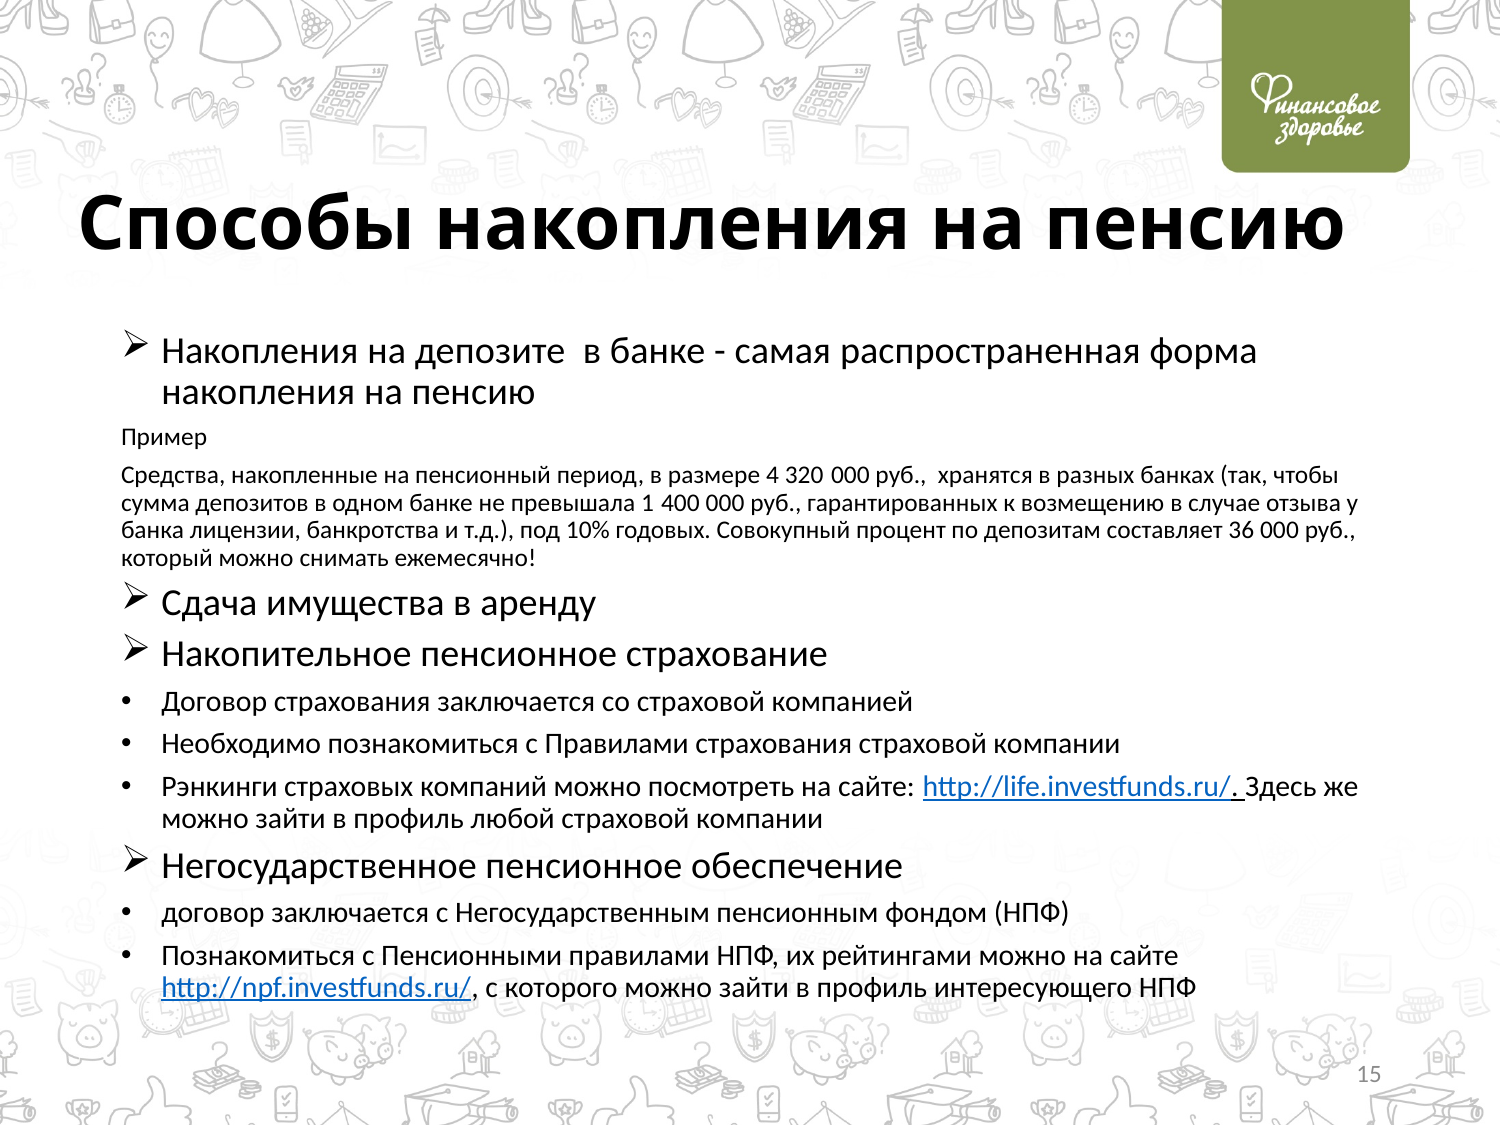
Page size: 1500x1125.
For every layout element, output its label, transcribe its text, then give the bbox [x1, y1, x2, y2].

picture [0, 0, 1500, 1125]
slide_number 15 [1059, 1042, 1397, 1103]
title Способы накопления на пенсию [62, 172, 1397, 278]
list Накопления на депозите в банке - самая распространенная форма накопления на пенсию Пример Средства, накопленные на пенсионный период, в размере 4 320 000 руб., хранятся в разных банках (так, чтобы сумма депозитов в одном банке не превышала 1 400 000 руб., гарантированных к возмещению в случае отзыва у банка лицензии, банкротства и т.д.), под 10% годовых. Совокупный процент по депозитам составляет 36 000 руб., который можно снимать ежемесячно! Сдача имущества в аренду Накопительное пенсионное страхование Договор страхования заключается со страховой компанией Необходимо познакомиться с Правилами страхования страховой компании Рэнкинги страховых компаний можно посмотреть на сайте: http://life.investfunds.ru/. Здесь же можно зайти в профиль любой страховой компании Негосударственное пенсионное обеспечение договор заключается с Негосударственным пенсионным фондом (НПФ) Познакомиться с Пенсионными правилами НПФ, их рейтингами можно на сайте http://npf.investfunds.ru/, с которого можно зайти в профиль интересующего НПФ [106, 322, 1400, 1019]
